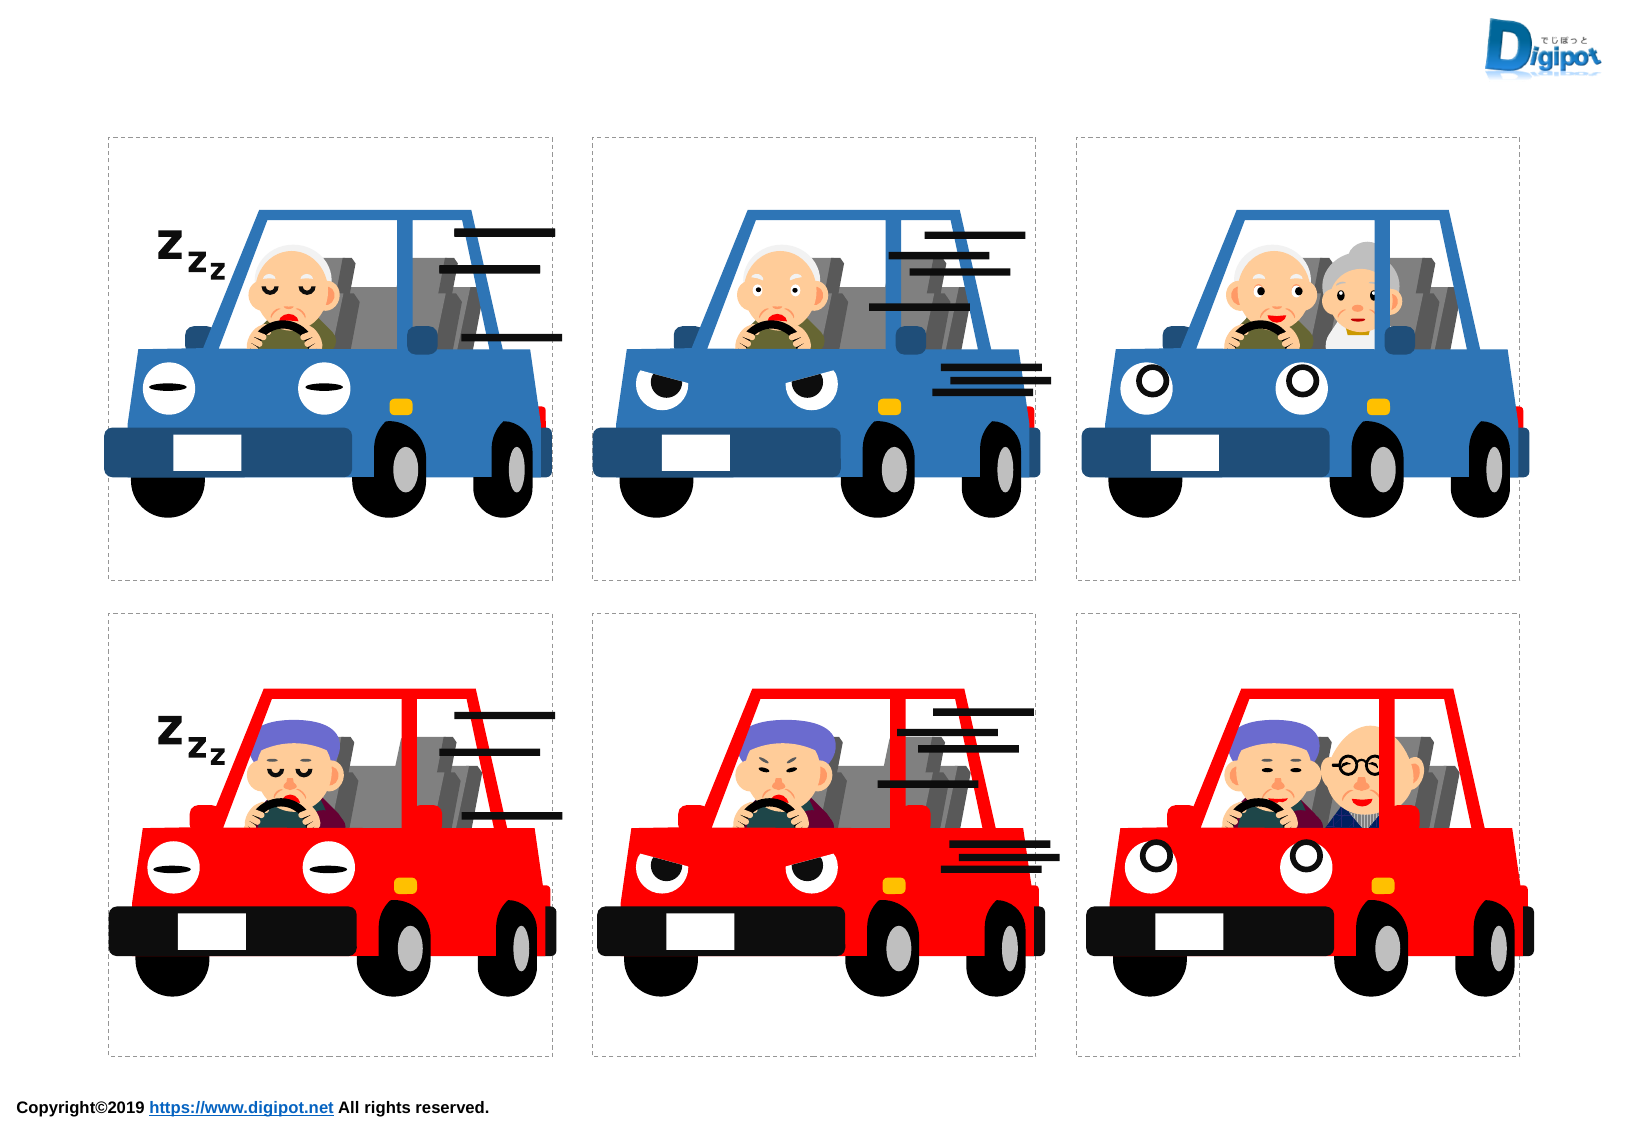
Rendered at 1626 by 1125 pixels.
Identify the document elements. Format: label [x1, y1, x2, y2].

text_box [1086, 688, 1535, 997]
picture [1485, 18, 1602, 82]
text_box [108, 688, 563, 997]
text_box [592, 209, 1052, 518]
text_box [1081, 209, 1530, 518]
text_box [597, 688, 1060, 997]
text_box [104, 209, 563, 518]
